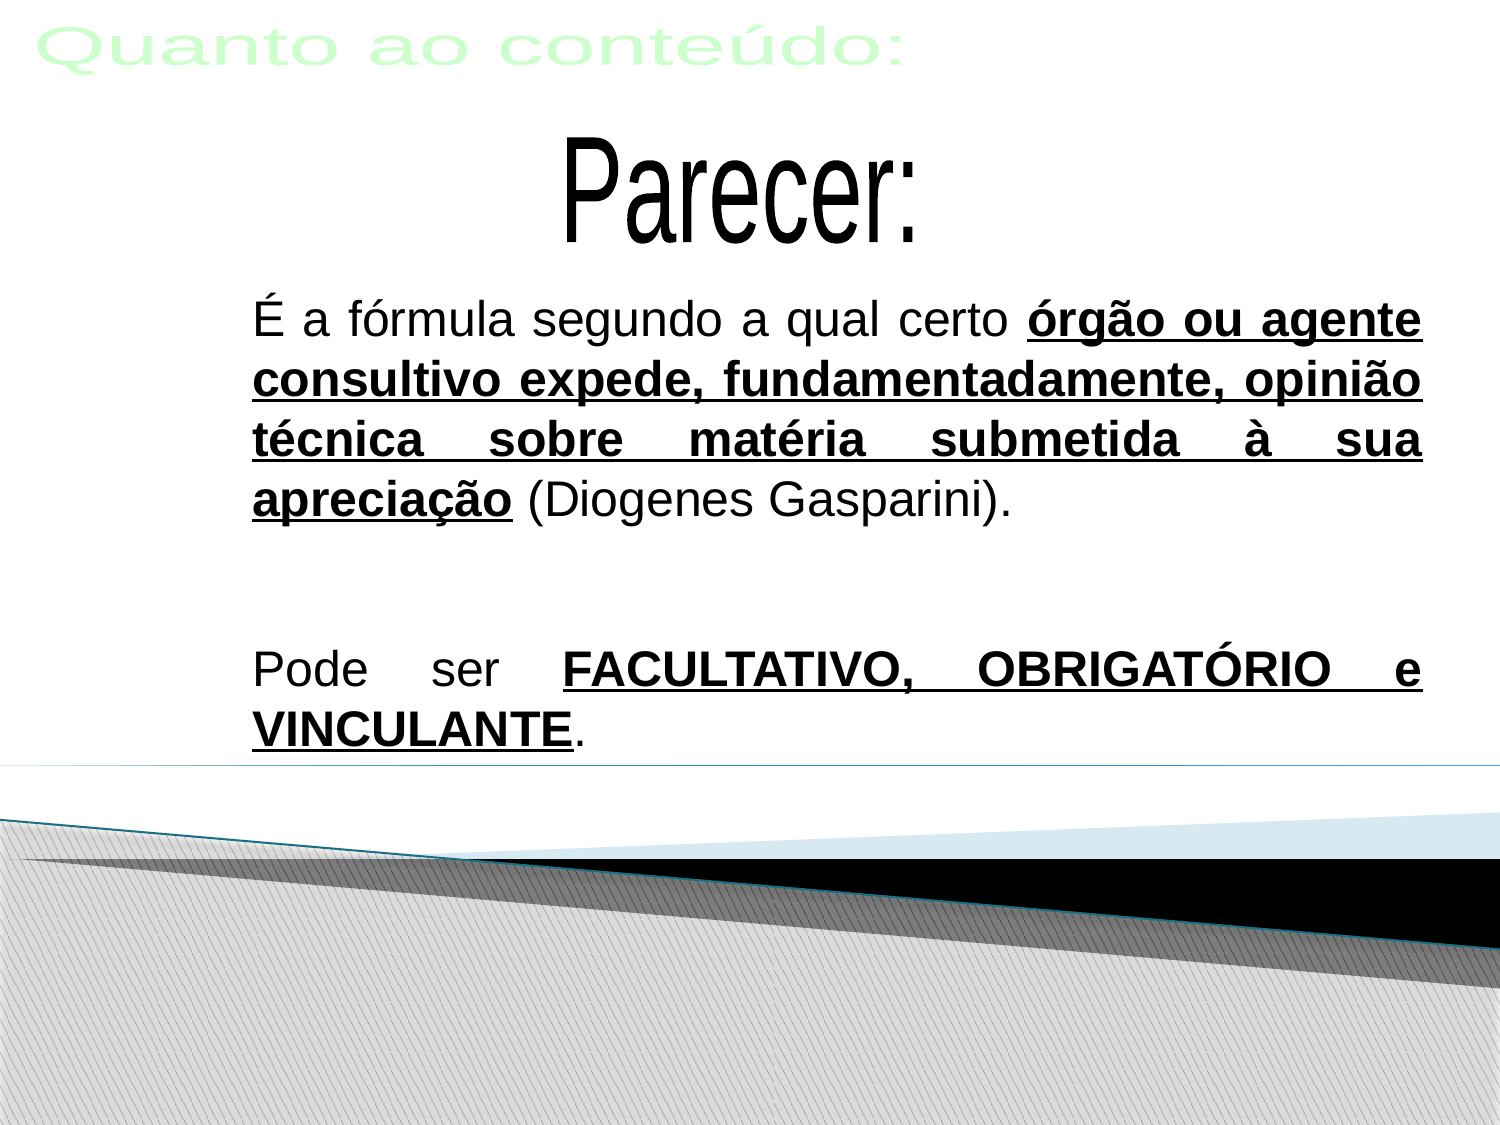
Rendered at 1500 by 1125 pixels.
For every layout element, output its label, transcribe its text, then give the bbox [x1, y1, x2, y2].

text_box É a fórmula segundo a qual certo órgão ou agente consultivo expede, fundamentadamente, opinião técnica sobre matéria submetida à sua apreciação (Diogenes Gasparini). Pode ser FACULTATIVO, OBRIGATÓRIO e VINCULANTE. [237, 278, 1438, 849]
picture [5, 859, 1500, 989]
